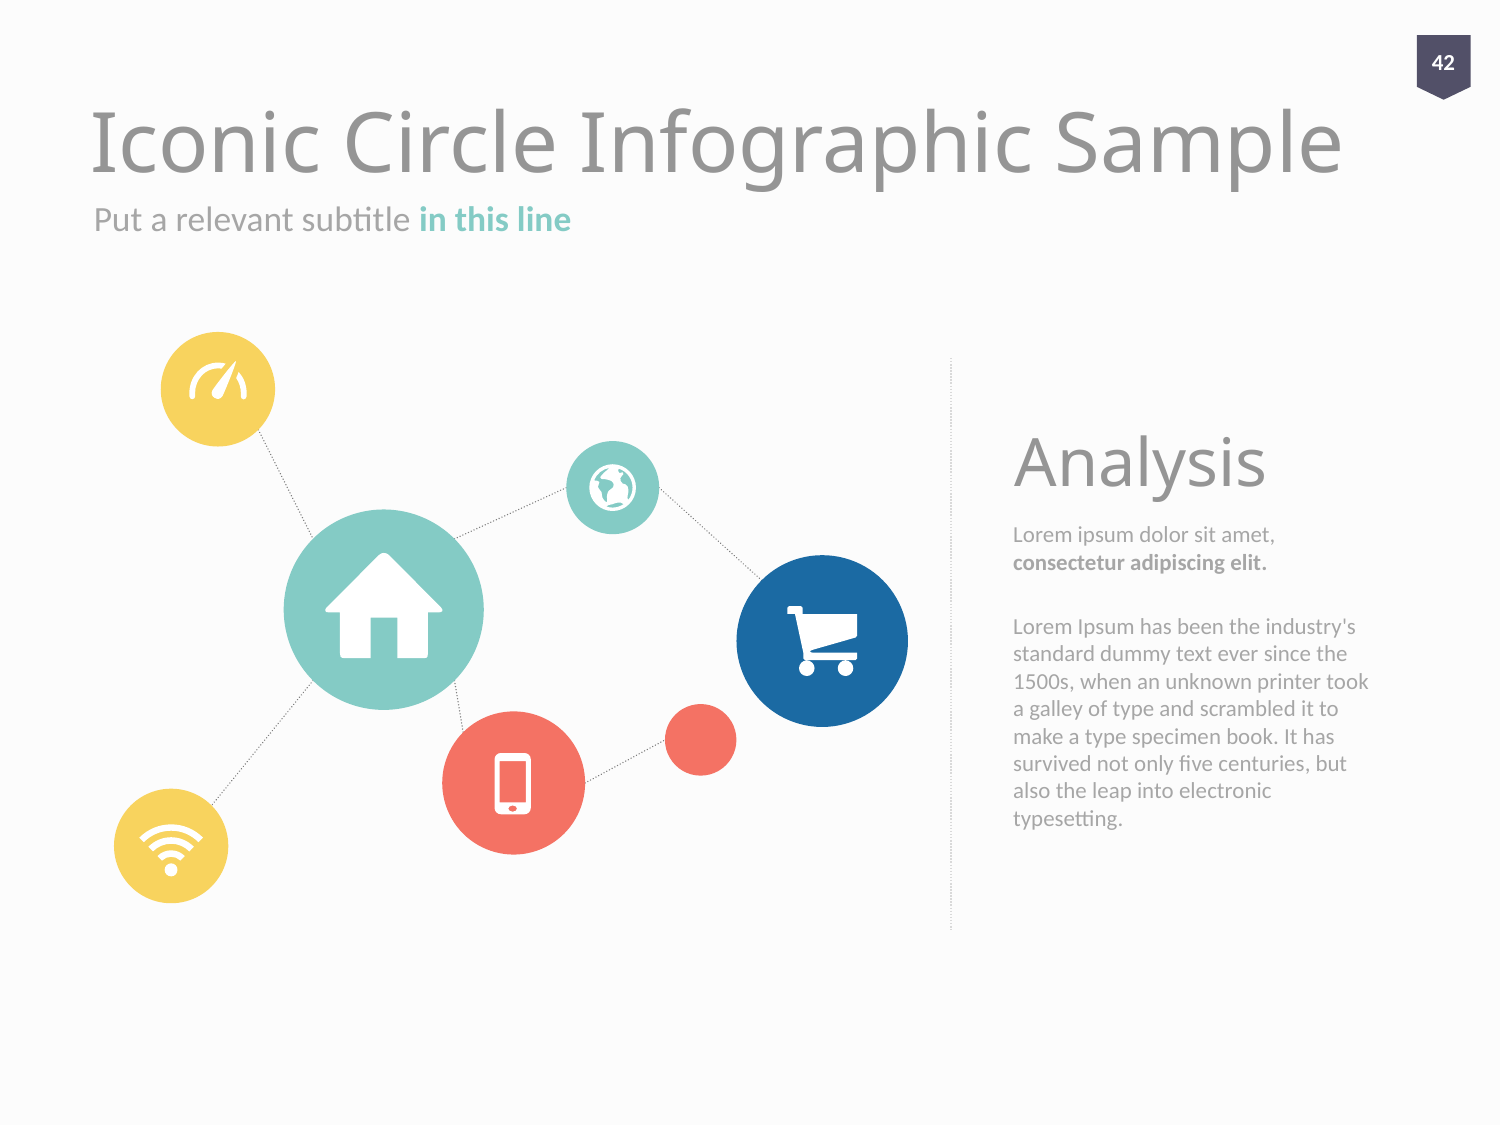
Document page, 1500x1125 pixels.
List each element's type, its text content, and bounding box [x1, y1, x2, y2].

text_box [658, 487, 762, 581]
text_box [736, 554, 909, 728]
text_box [441, 711, 586, 855]
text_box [566, 440, 660, 535]
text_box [454, 487, 562, 540]
text_box Put a relevant subtitle in this line [78, 177, 1429, 257]
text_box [590, 739, 666, 784]
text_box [283, 509, 484, 711]
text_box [160, 331, 276, 447]
title Iconic Circle Infographic Sample [75, 45, 1425, 233]
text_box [211, 680, 314, 806]
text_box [113, 788, 229, 904]
text_box 42 [1414, 33, 1473, 102]
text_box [997, 401, 1413, 831]
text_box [258, 429, 314, 540]
text_box [662, 701, 739, 778]
